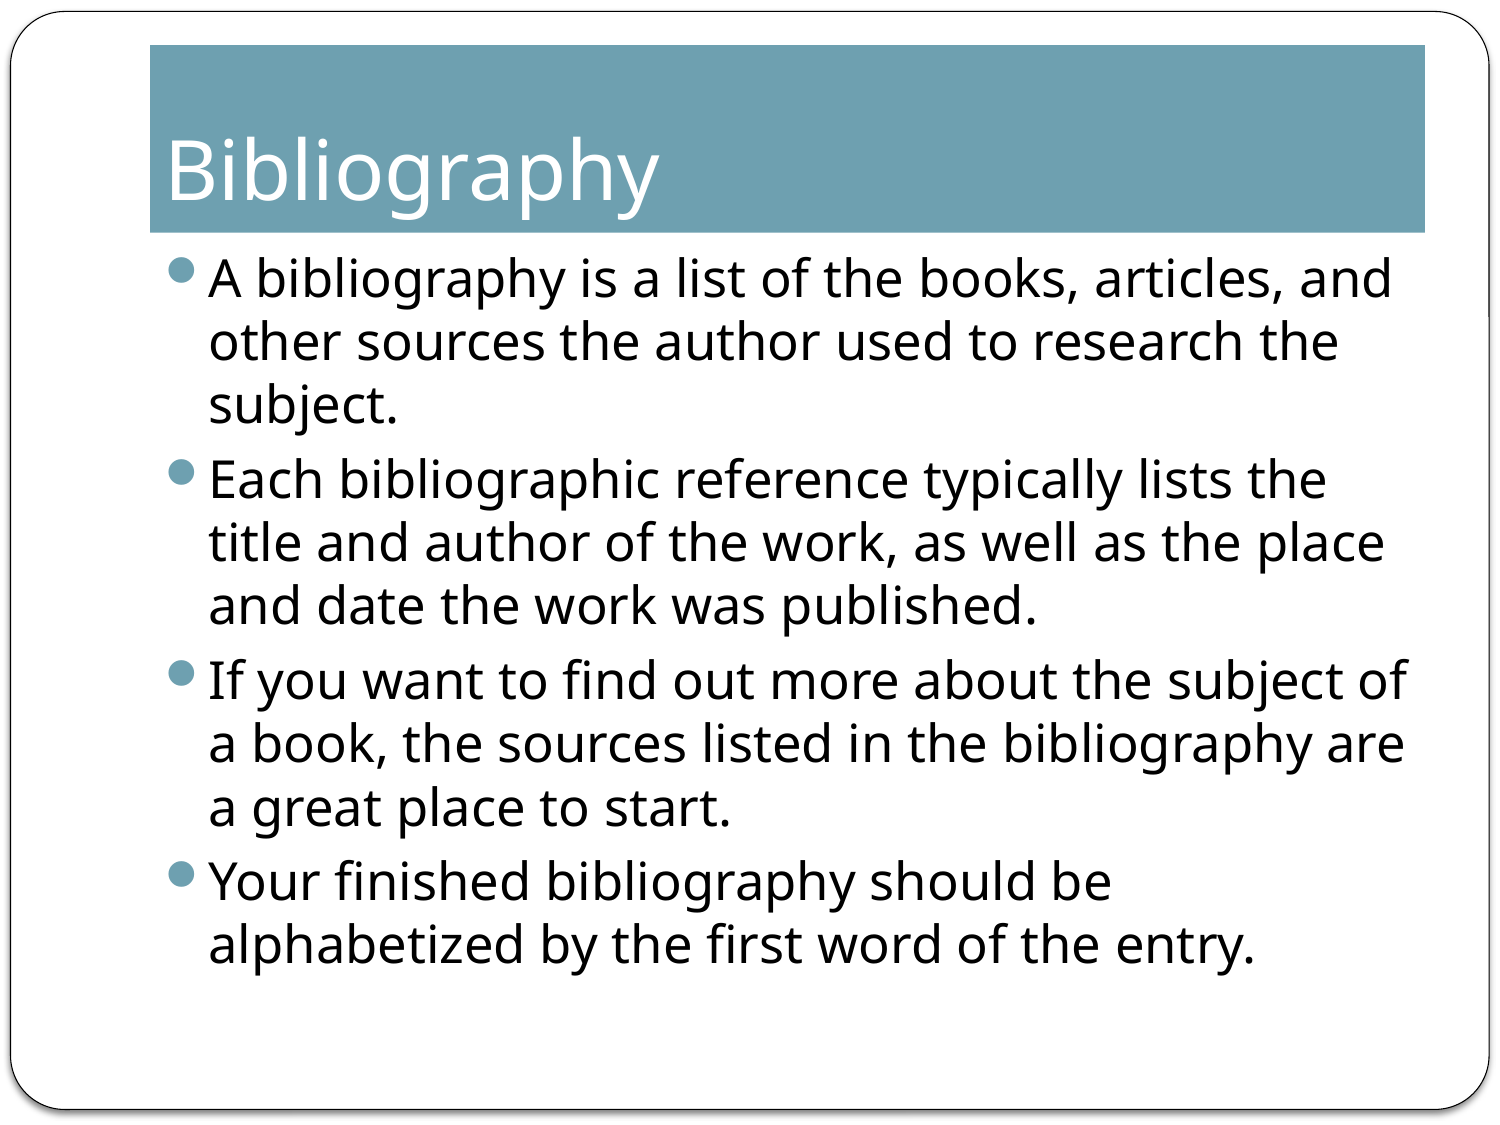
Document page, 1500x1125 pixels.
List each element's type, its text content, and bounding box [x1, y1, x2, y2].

title Bibliography [150, 45, 1425, 233]
list A bibliography is a list of the books, articles, and other sources the author used to research the subject. Each bibliographic reference typically lists the title and author of the work, as well as the place and date the work was published. If you want to find out more about the subject of a book, the sources listed in the bibliography are a great place to start. Your finished bibliography should be alphabetized by the first word of the entry. [150, 237, 1425, 988]
